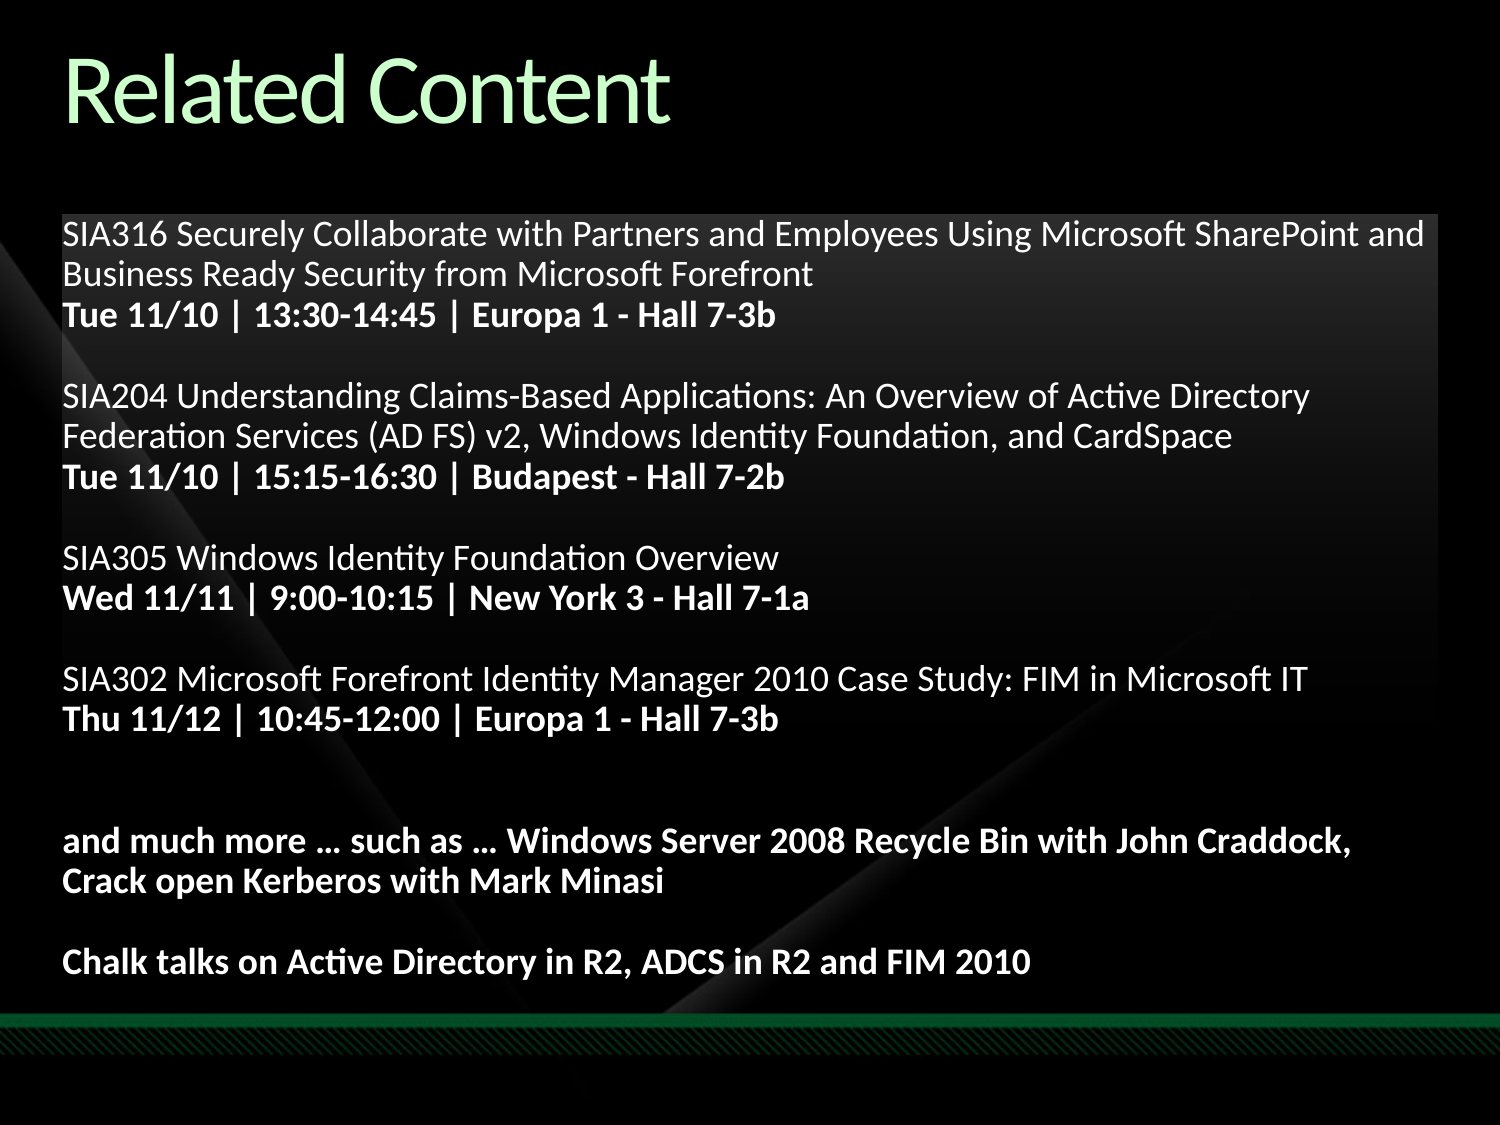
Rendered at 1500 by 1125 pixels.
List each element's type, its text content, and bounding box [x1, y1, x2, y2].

picture [0, 0, 1500, 1125]
list SIA316 Securely Collaborate with Partners and Employees Using Microsoft SharePoint and Business Ready Security from Microsoft Forefront Tue 11/10 | 13:30-14:45 | Europa 1 - Hall 7-3b SIA204 Understanding Claims-Based Applications: An Overview of Active Directory Federation Services (AD FS) v2, Windows Identity Foundation, and CardSpace Tue 11/10 | 15:15-16:30 | Budapest - Hall 7-2b SIA305 Windows Identity Foundation Overview Wed 11/11 | 9:00-10:15 | New York 3 - Hall 7-1a SIA302 Microsoft Forefront Identity Manager 2010 Case Study: FIM in Microsoft IT Thu 11/12 | 10:45-12:00 | Europa 1 - Hall 7-3b and much more … such as … Windows Server 2008 Recycle Bin with John Craddock, Crack open Kerberos with Mark Minasi Chalk talks on Active Directory in R2, ADCS in R2 and FIM 2010 [62, 213, 1439, 806]
title Related Content [62, 37, 1437, 147]
